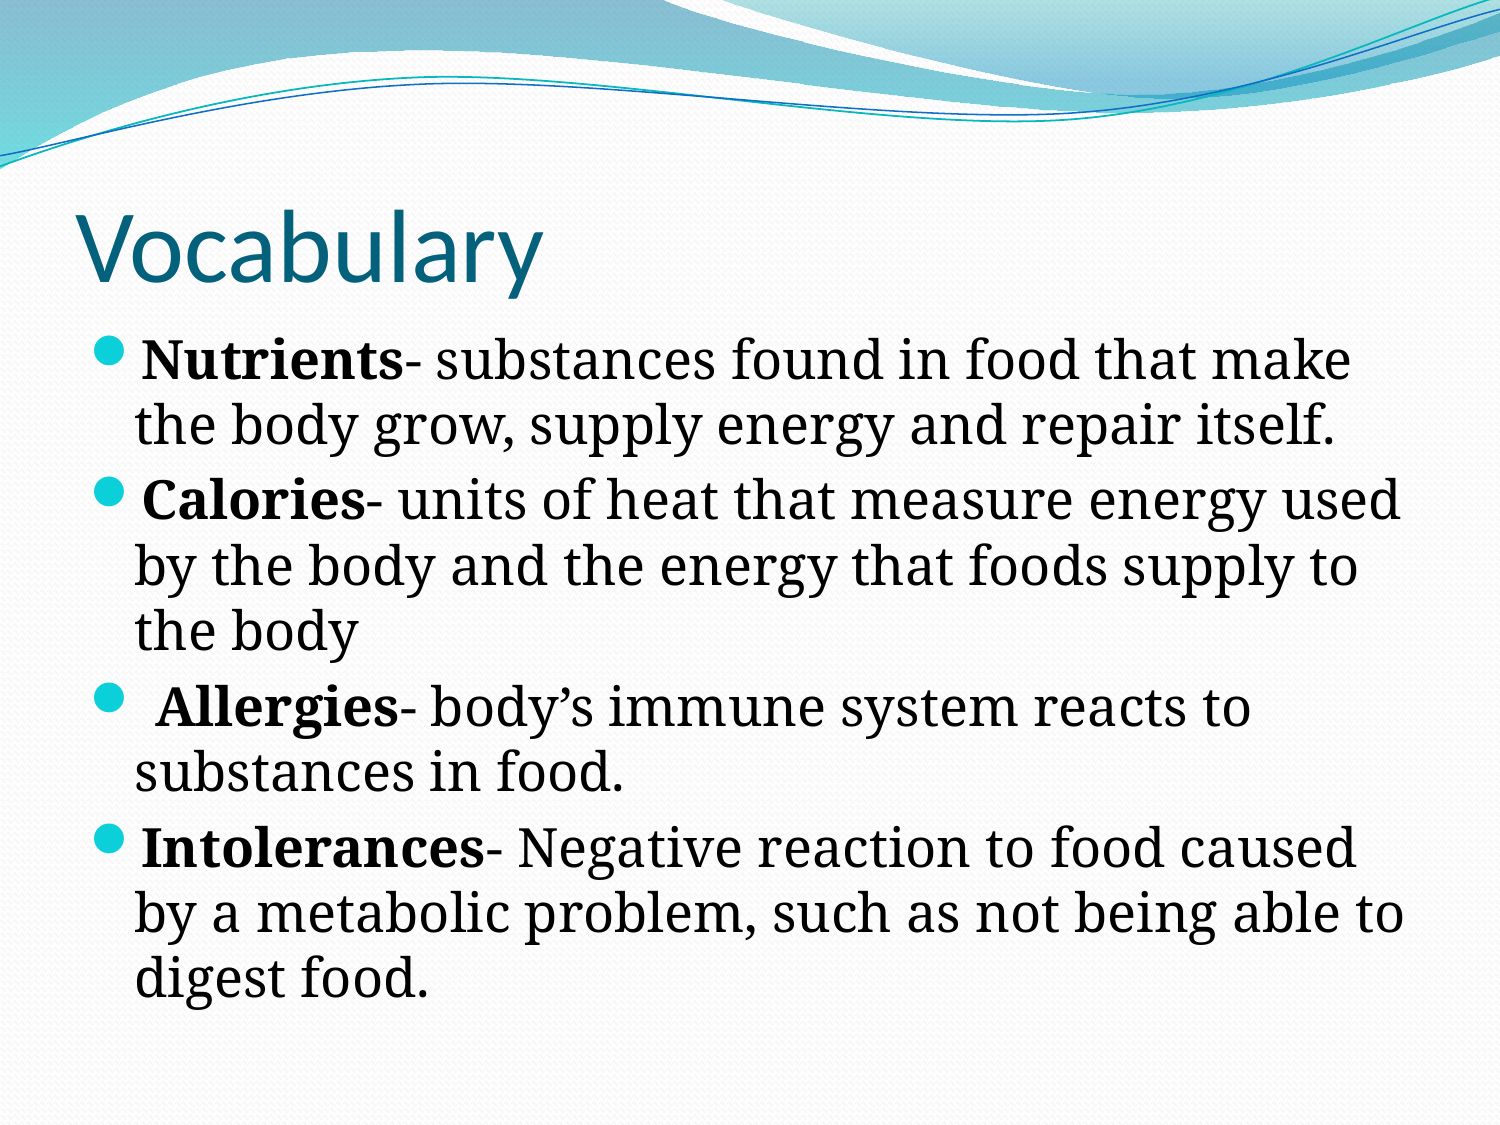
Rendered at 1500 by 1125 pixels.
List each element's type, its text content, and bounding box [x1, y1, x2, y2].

title Vocabulary [75, 115, 1425, 303]
list Nutrients- substances found in food that make the body grow, supply energy and repair itself. Calories- units of heat that measure energy used by the body and the energy that foods supply to the body Allergies- body’s immune system reacts to substances in food. Intolerances- Negative reaction to food caused by a metabolic problem, such as not being able to digest food. [75, 317, 1425, 1038]
